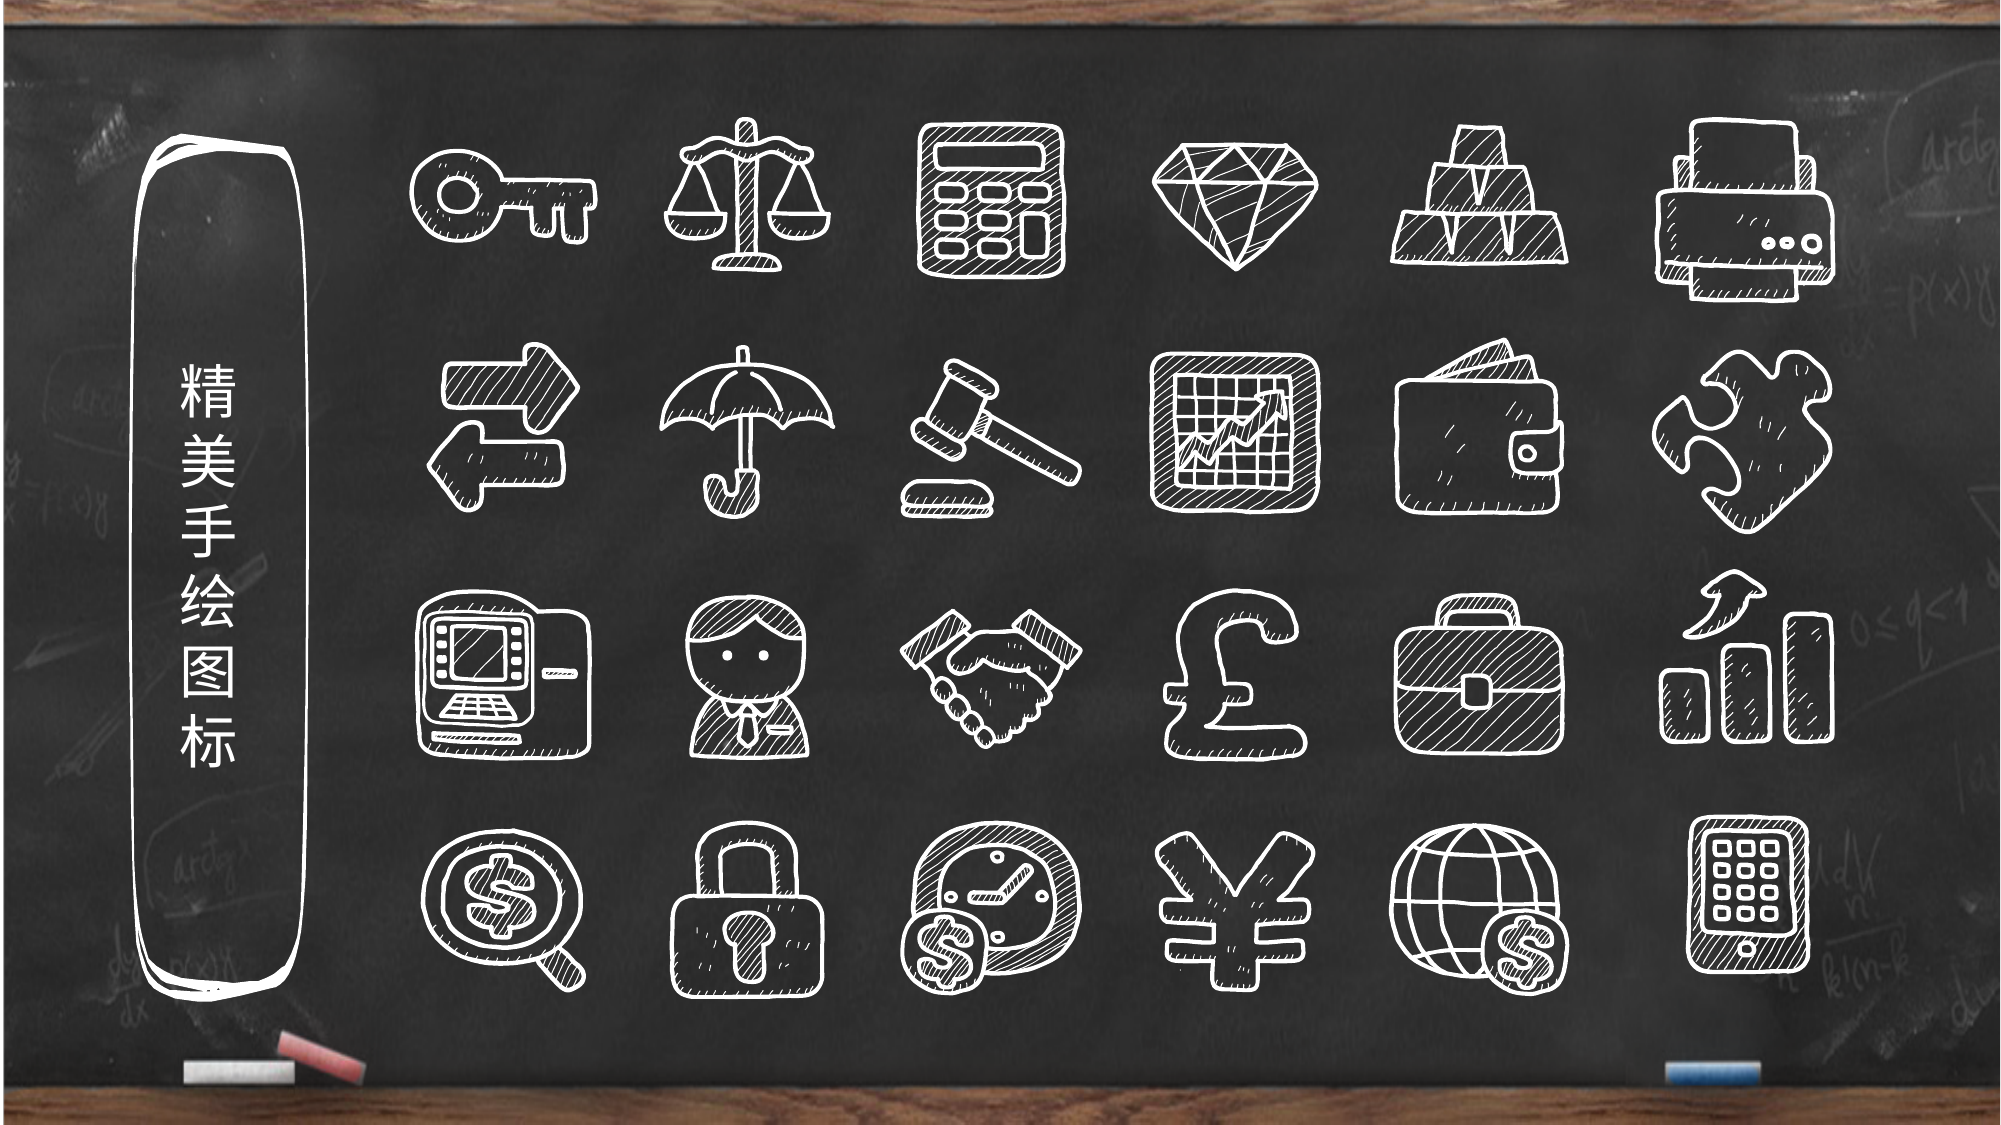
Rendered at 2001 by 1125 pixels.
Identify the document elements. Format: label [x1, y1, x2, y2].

text_box [128, 117, 1836, 1002]
picture [0, 0, 2001, 1125]
